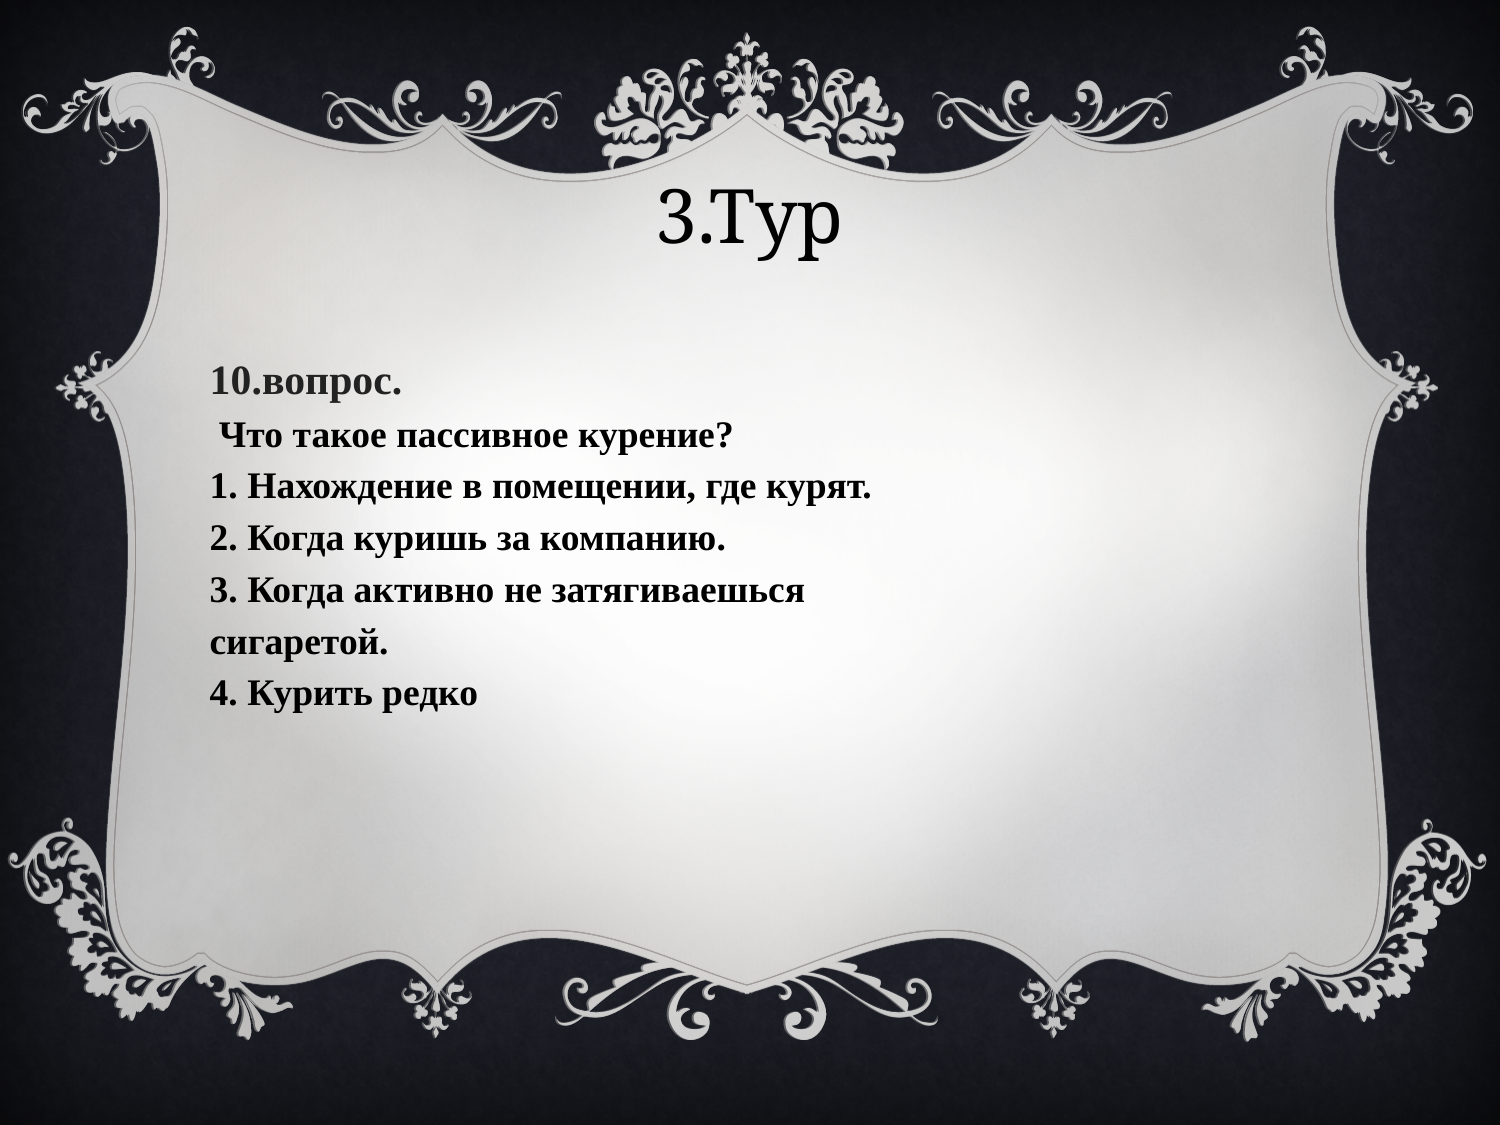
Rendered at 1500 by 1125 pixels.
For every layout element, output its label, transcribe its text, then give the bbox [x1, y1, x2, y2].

picture [0, 0, 1500, 1125]
text_box 3.Тур [640, 160, 859, 266]
text_box 10.вопрос. Что такое пассивное курение? 1. Нахождение в помещении, где курят. 2. Когда куришь за компанию. 3. Когда активно не затягиваешься сигаретой. 4. Курить редко [194, 338, 945, 721]
